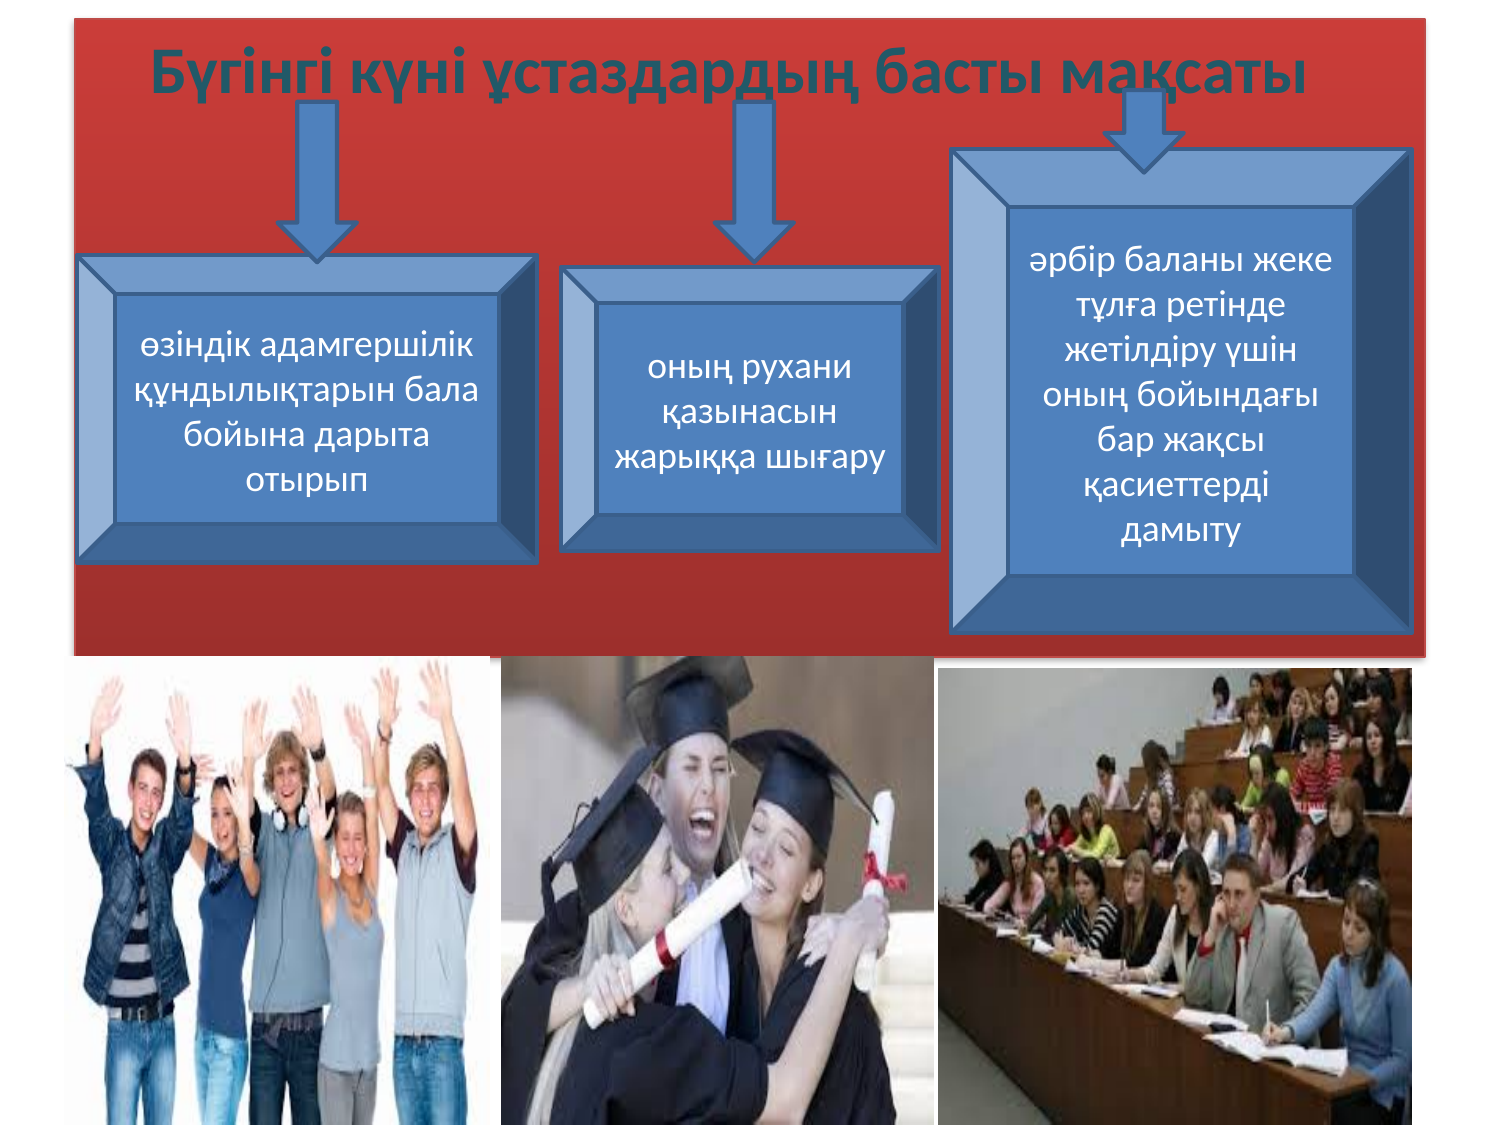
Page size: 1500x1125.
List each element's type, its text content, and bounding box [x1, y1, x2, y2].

text_box [712, 99, 796, 265]
text_box әрбір баланы жеке тұлға ретінде жетілдіру үшін оның бойындағы бар жақсы қасиеттерді дамыту [949, 147, 1414, 635]
picture [938, 668, 1412, 1125]
list Бүгінгі күні ұстаздардың басты мақсаты [74, 18, 1426, 658]
text_box өзіндік адамгершілік құндылықтарын бала бойына дарыта отырып [75, 253, 539, 565]
text_box оның рухани қазынасын жарыққа шығару [559, 265, 941, 553]
text_box [275, 99, 359, 265]
text_box [1102, 87, 1186, 175]
picture [64, 656, 491, 1125]
picture [501, 656, 934, 1125]
